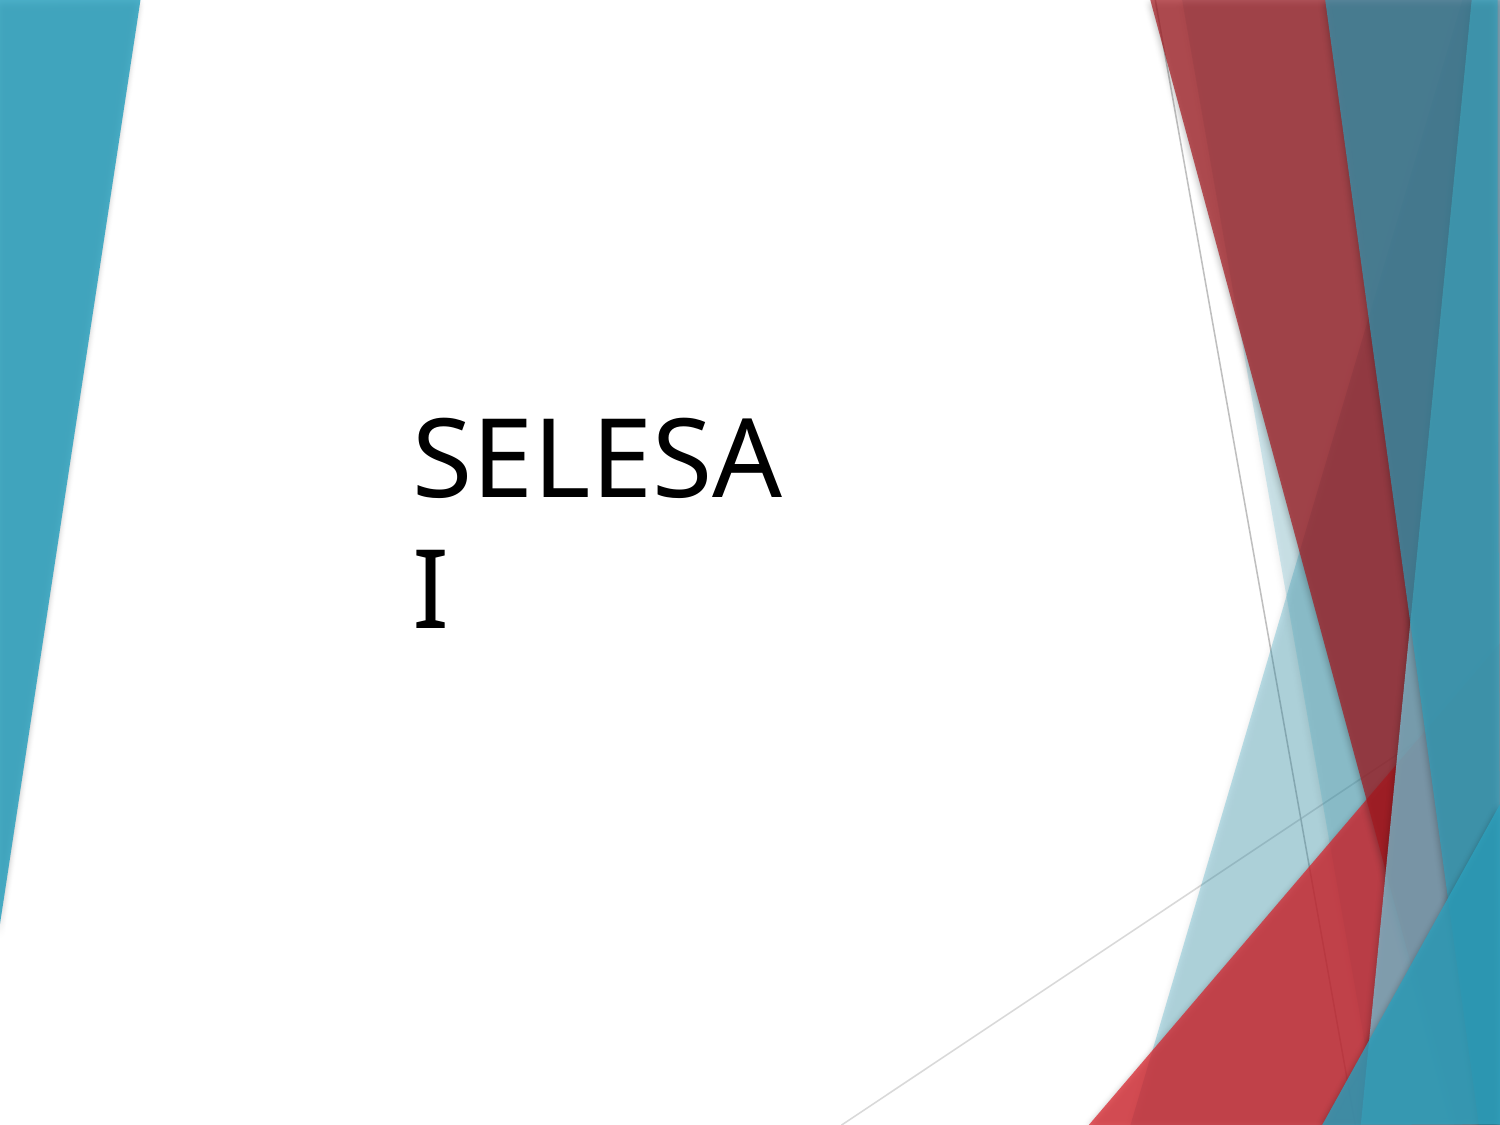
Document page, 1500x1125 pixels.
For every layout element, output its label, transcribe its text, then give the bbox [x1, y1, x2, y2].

subtitle SELESAI [397, 22, 827, 661]
